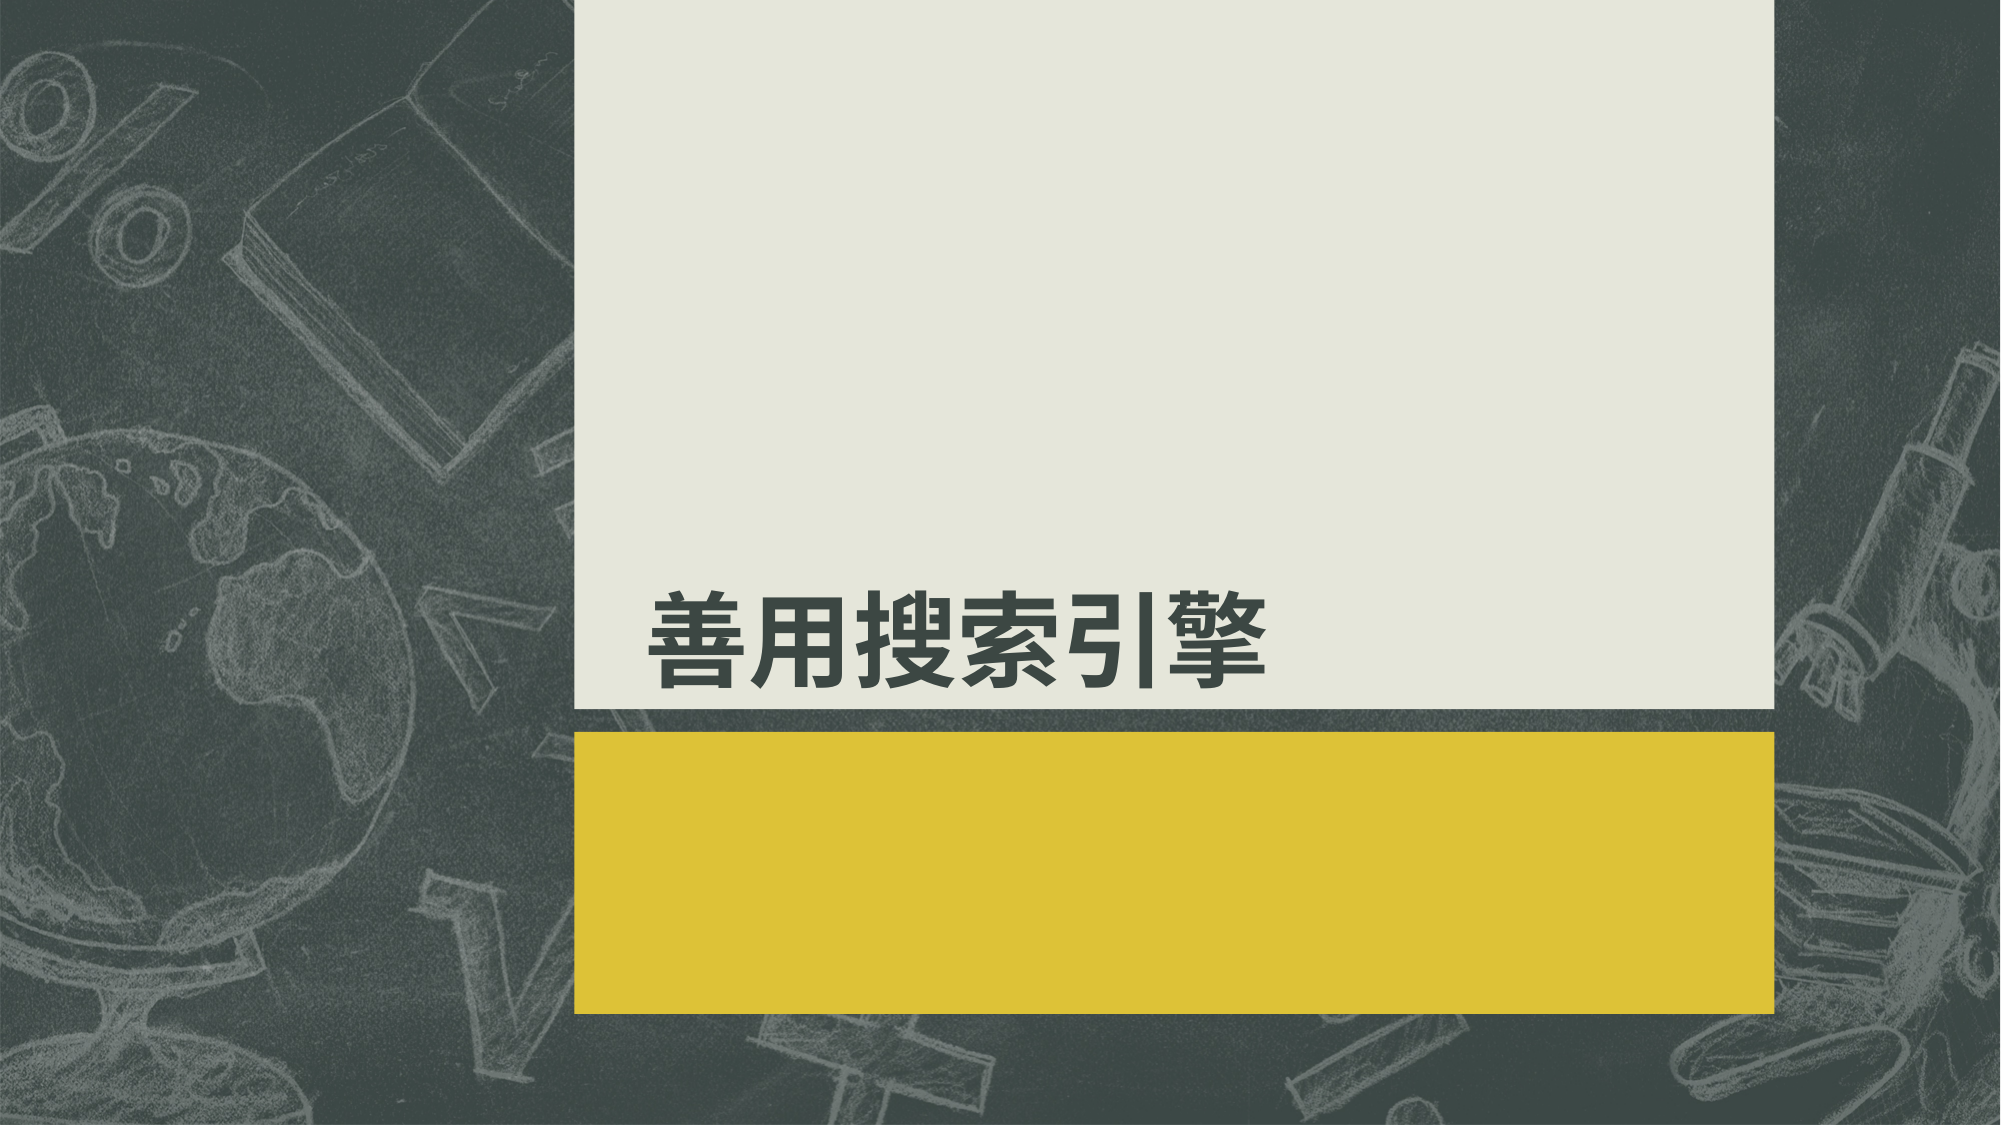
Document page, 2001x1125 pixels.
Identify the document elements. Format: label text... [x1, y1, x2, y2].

title 善用搜索引擎 [629, 107, 1713, 710]
picture [0, 0, 2001, 1125]
